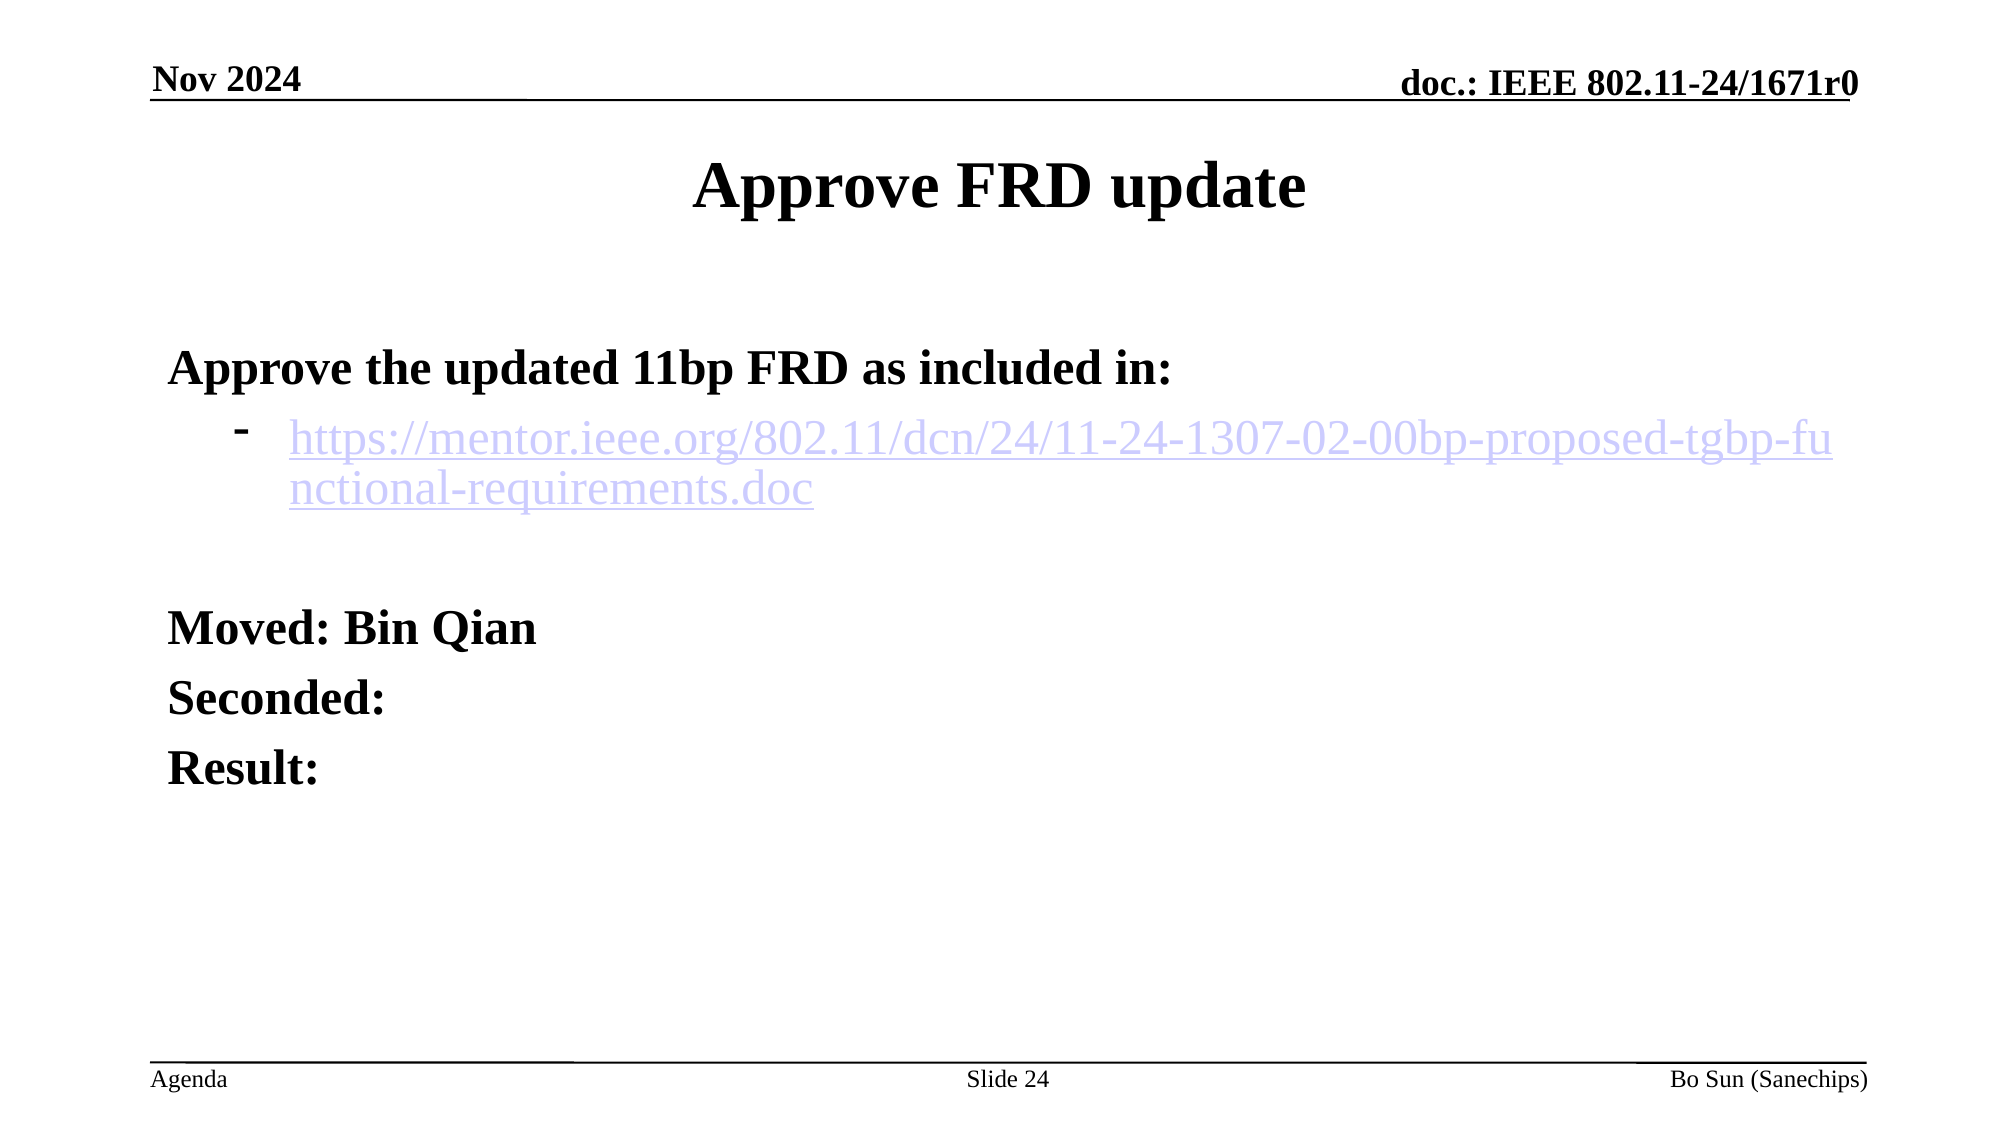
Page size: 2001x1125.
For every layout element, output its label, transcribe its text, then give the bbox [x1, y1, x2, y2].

slide_number Slide [949, 1061, 1067, 1123]
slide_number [152, 54, 563, 100]
text_box Approve FRD update [362, 99, 1638, 262]
footer Bo Sun (Sanechips) [1171, 1061, 1869, 1093]
text_box Approve the updated 11bp FRD as included in: https://mentor.ieee.org/802.11/dcn/24/11-24-1307-02-00bp-proposed-tgbp-functional-requirements.doc Moved: Bin Qian Seconded: Result: [152, 327, 1855, 1038]
